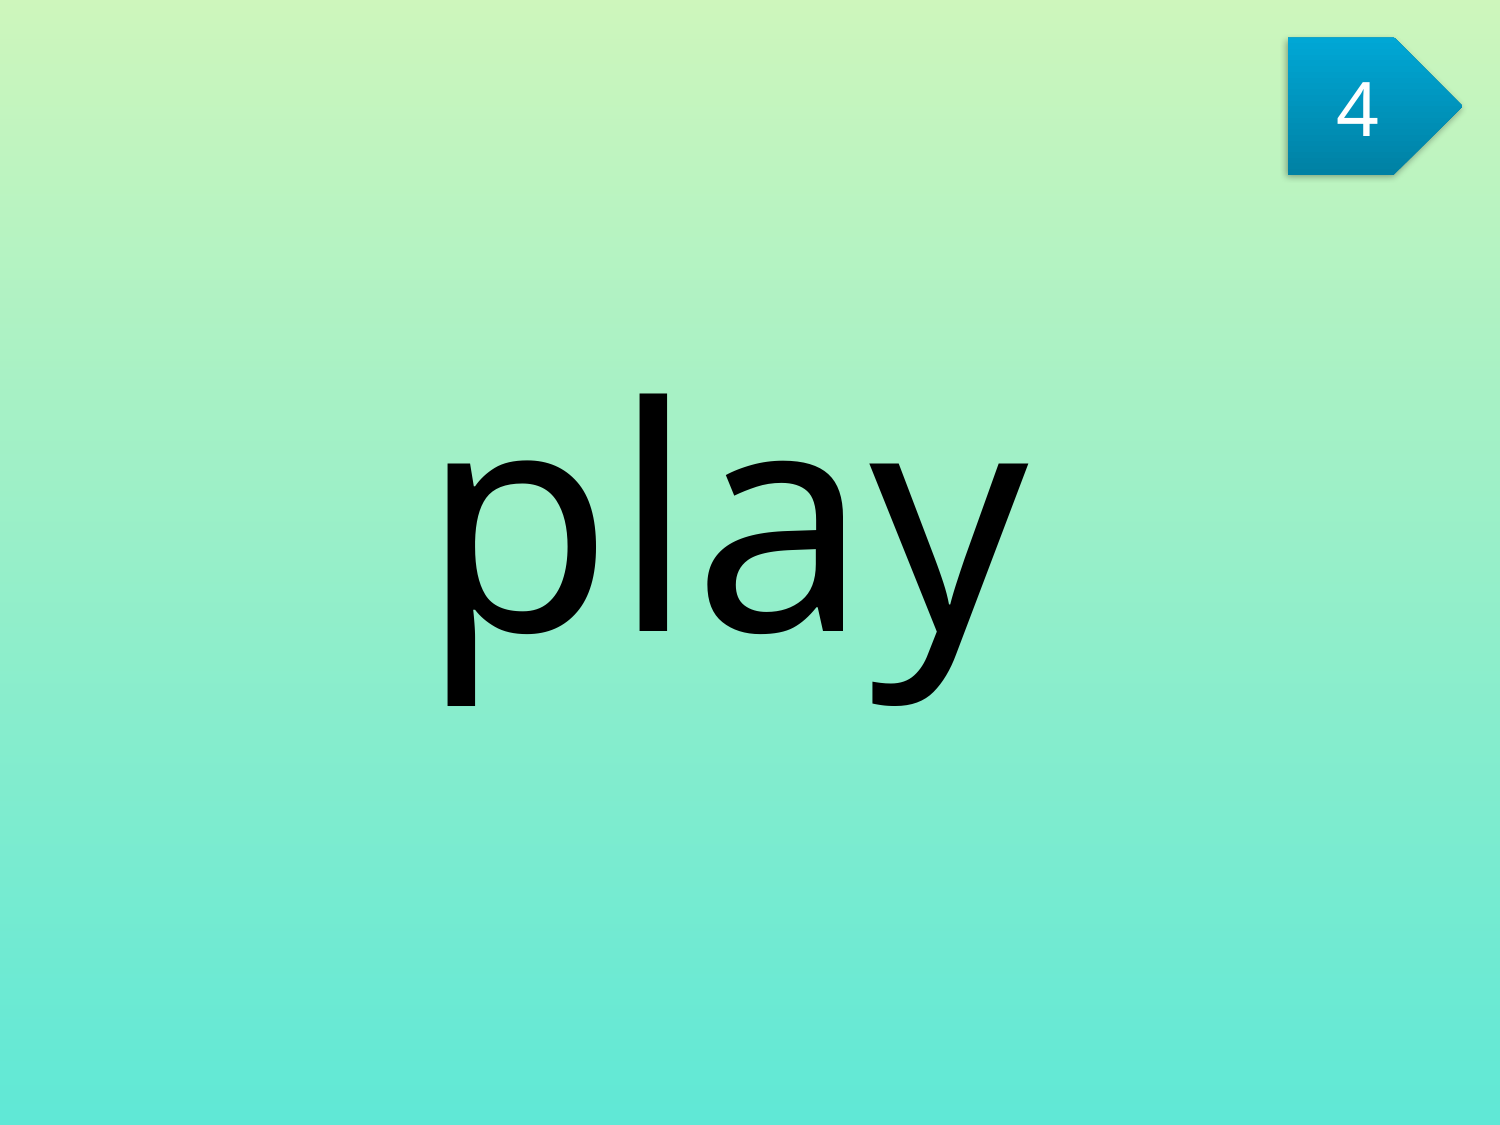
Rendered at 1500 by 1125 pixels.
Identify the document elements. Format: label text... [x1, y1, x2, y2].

title play [50, 412, 1400, 600]
text_box 4 [1287, 37, 1463, 175]
